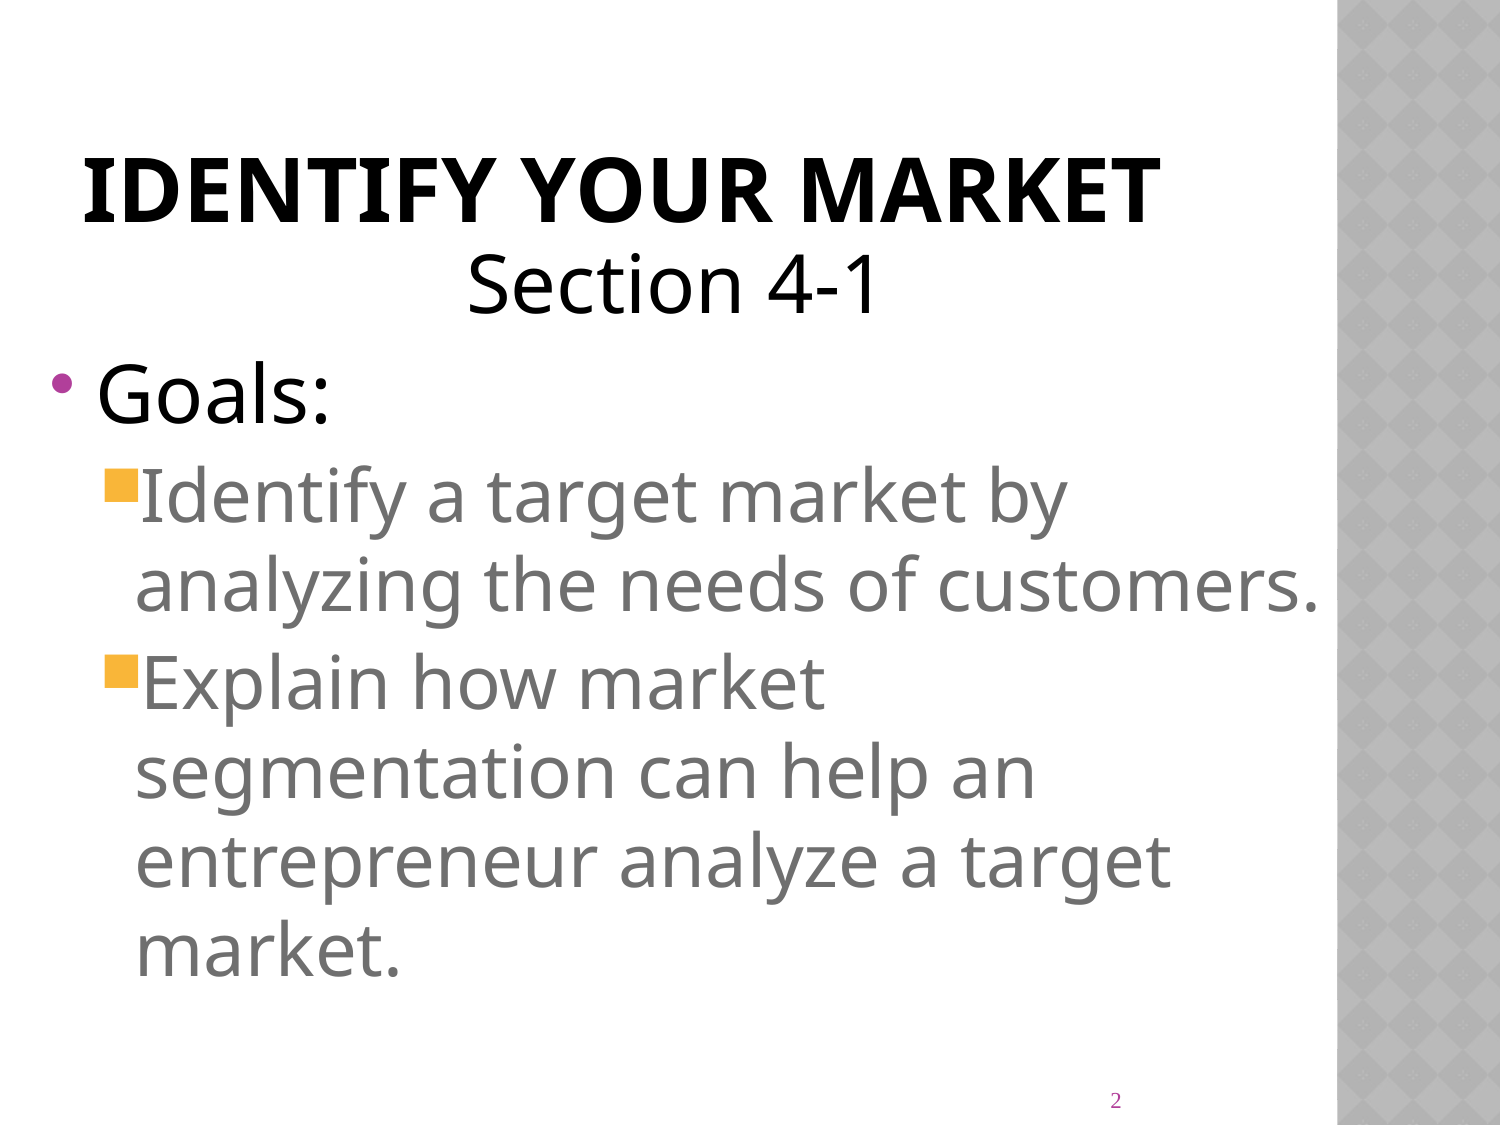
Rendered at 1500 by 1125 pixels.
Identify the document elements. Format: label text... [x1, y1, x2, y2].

title Identify Your Market [75, 52, 1263, 224]
list Section 4-1 Goals: Identify a target market by analyzing the needs of customers. Explain how market segmentation can help an entrepreneur analyze a target market. [37, 224, 1338, 1005]
slide_number 2 [1025, 1075, 1122, 1113]
